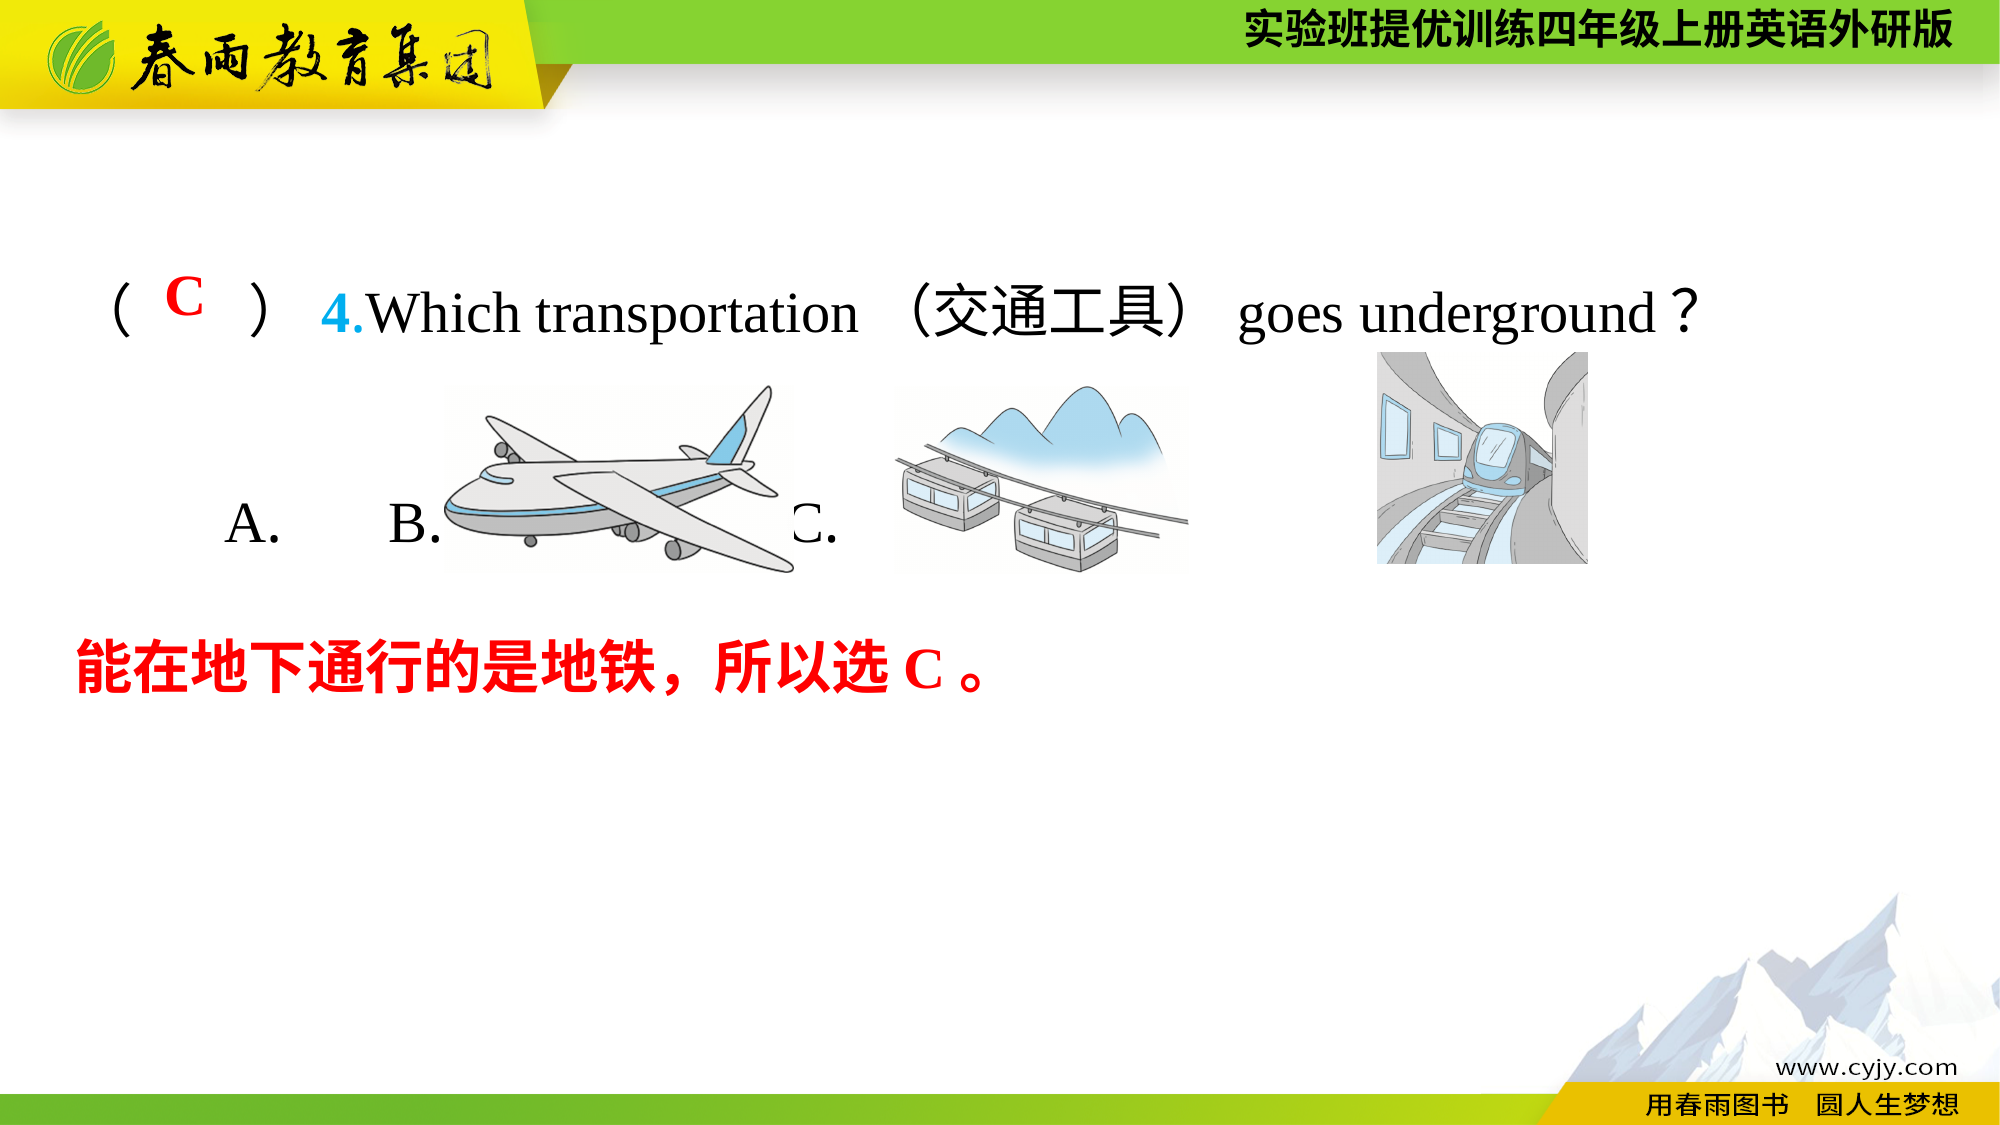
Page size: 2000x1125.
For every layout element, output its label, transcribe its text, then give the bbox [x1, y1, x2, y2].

list （ ）4.Which transportation（交通工具）goes underground？ A. B. C. [59, 231, 1944, 565]
text_box 能在地下通行的是地铁，所以选C。 [59, 587, 1944, 708]
picture [0, 0, 2000, 1125]
text_box C [149, 249, 222, 335]
